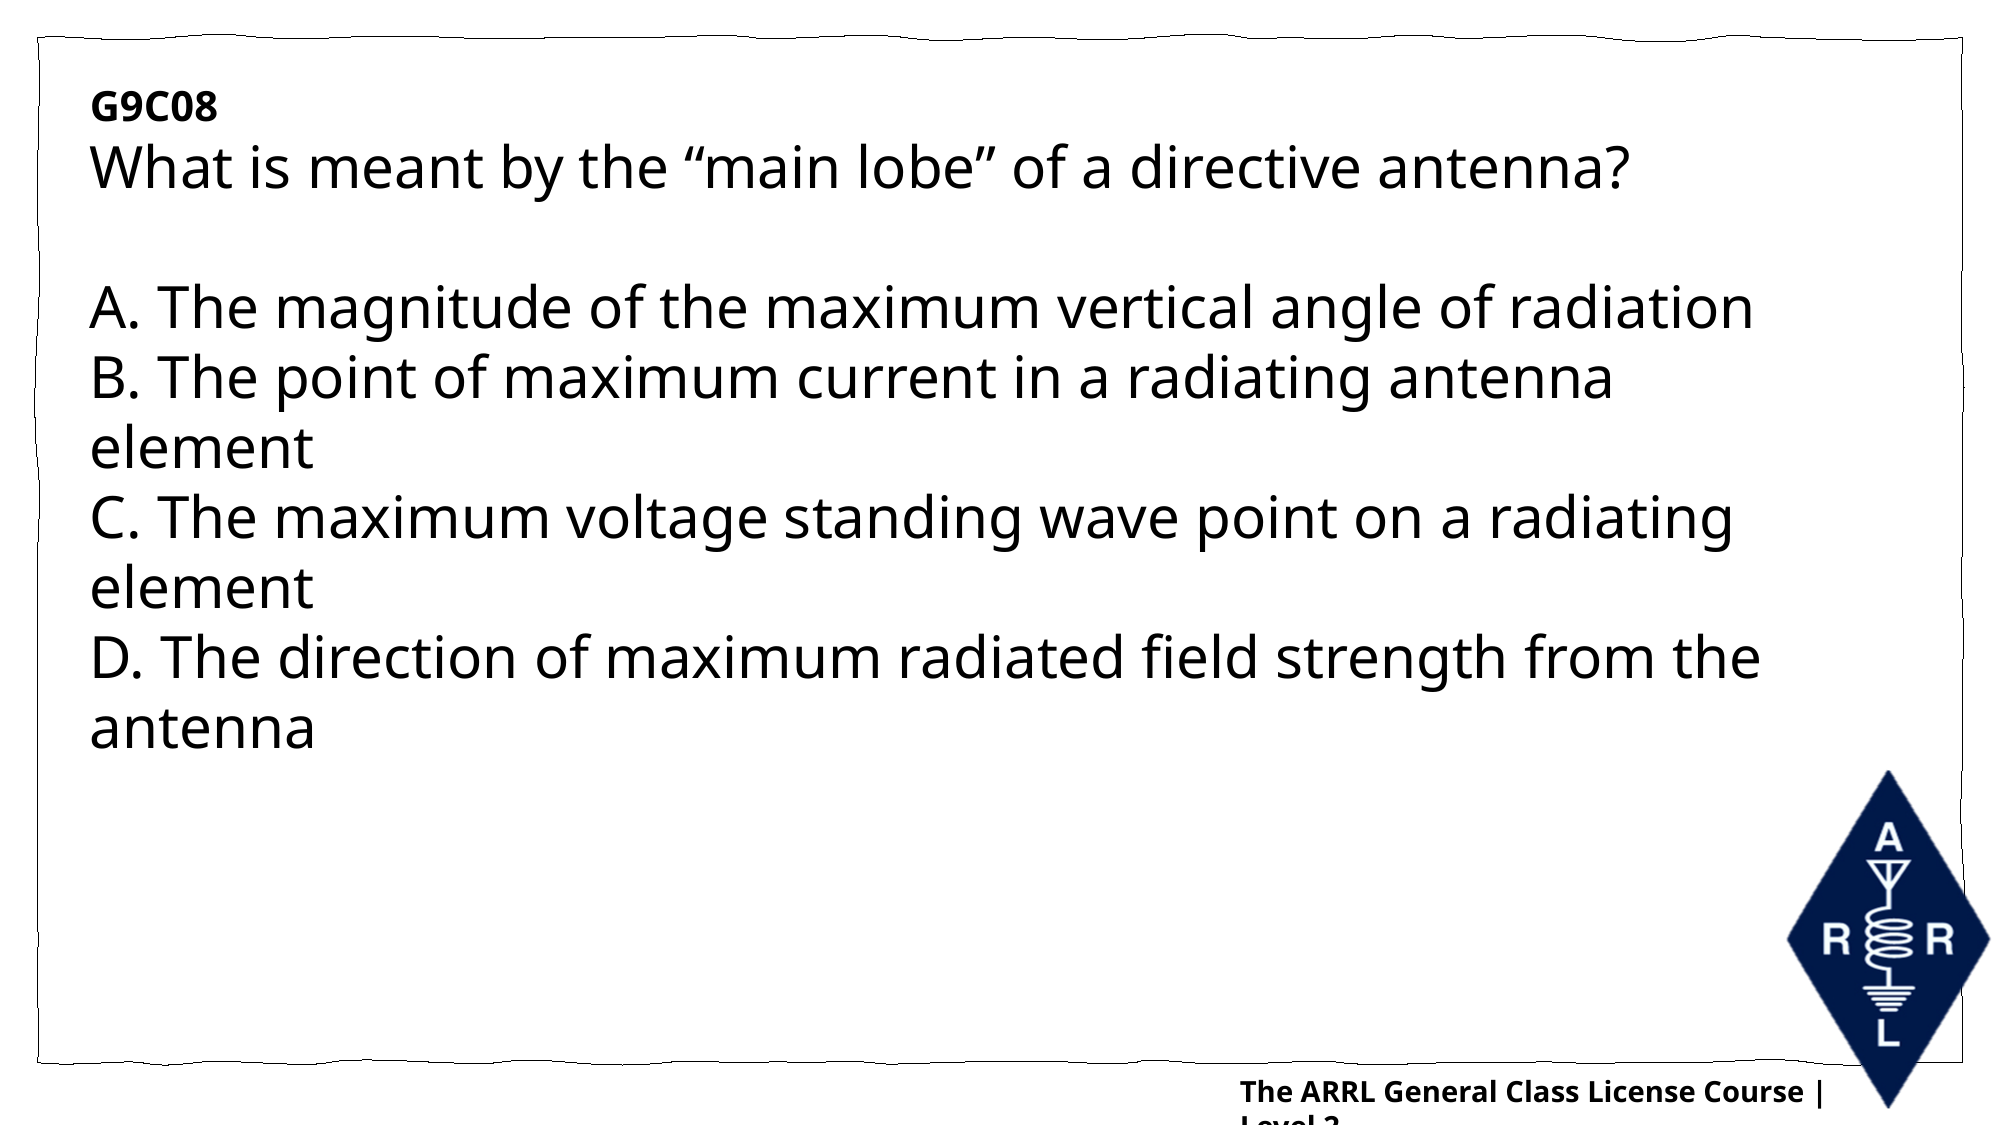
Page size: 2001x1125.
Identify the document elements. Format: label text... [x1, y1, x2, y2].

text_box G9C08 What is meant by the “main lobe” of a directive antenna? A. The magnitude of the maximum vertical angle of radiation B. The point of maximum current in a radiating antenna element C. The maximum voltage standing wave point on a radiating element D. The direction of maximum radiated field strength from the antenna [75, 72, 1850, 768]
picture [1773, 752, 1999, 1125]
